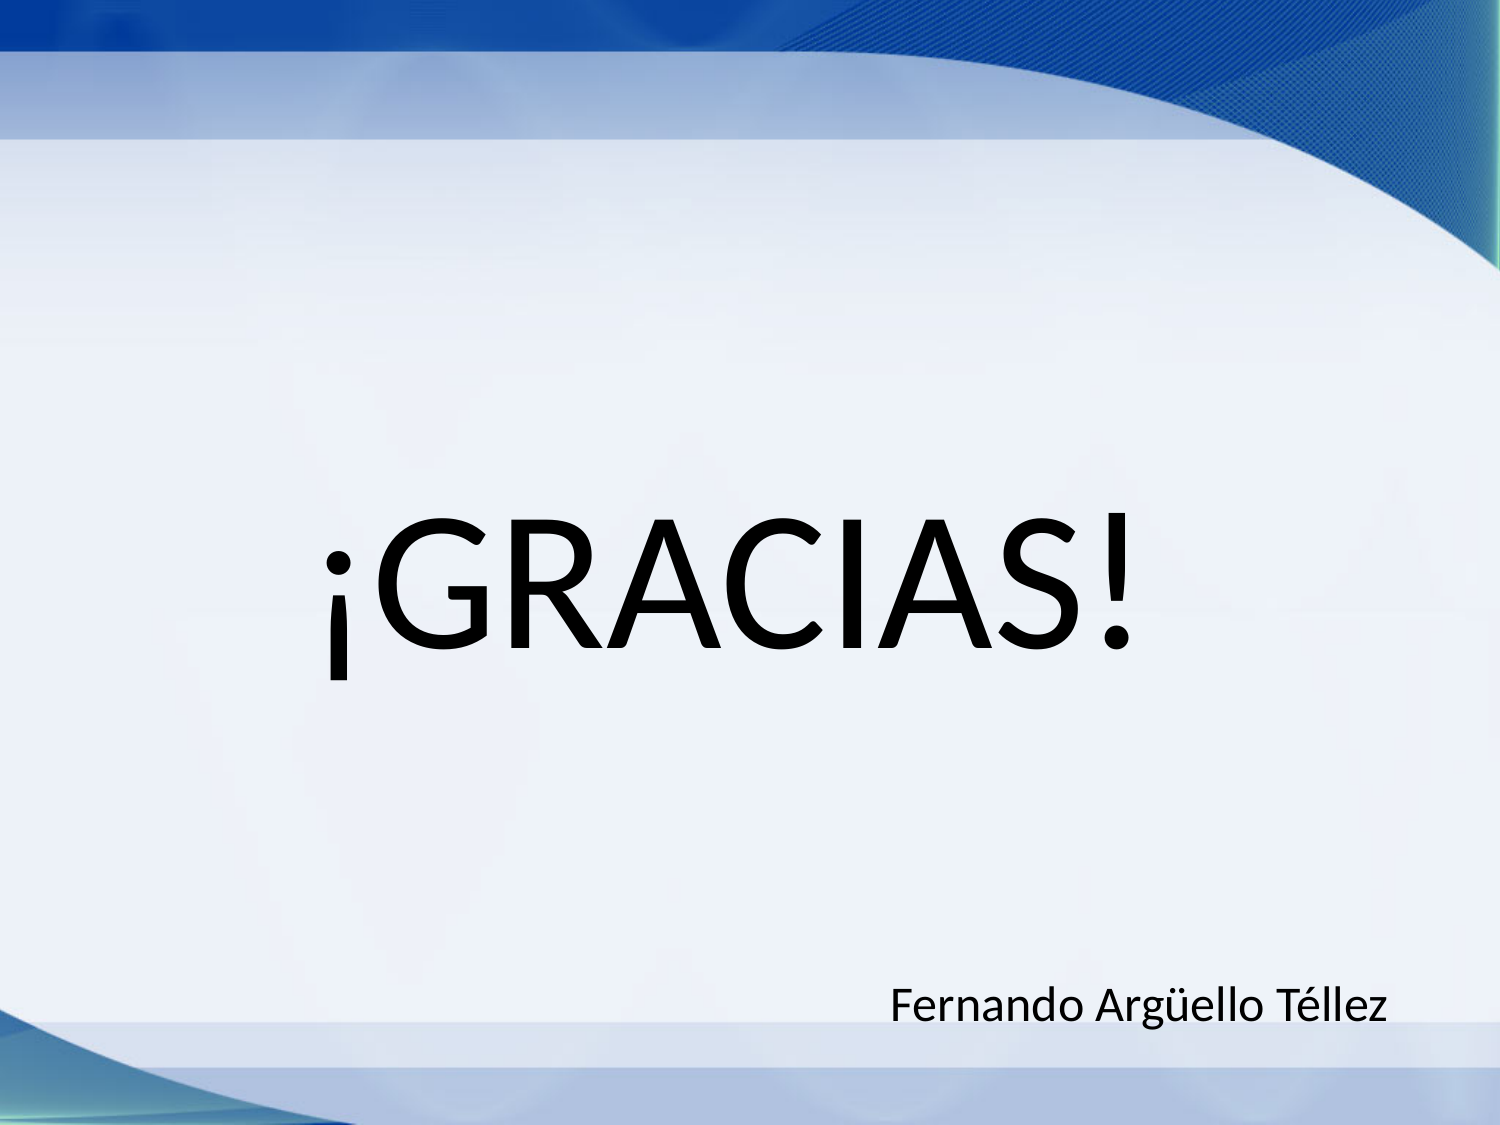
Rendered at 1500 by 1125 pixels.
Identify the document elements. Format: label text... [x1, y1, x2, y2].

text_box Fernando Argüello Téllez [809, 964, 1471, 1047]
picture [0, 0, 1500, 1125]
list ¡GRACIAS! [76, 160, 1428, 904]
